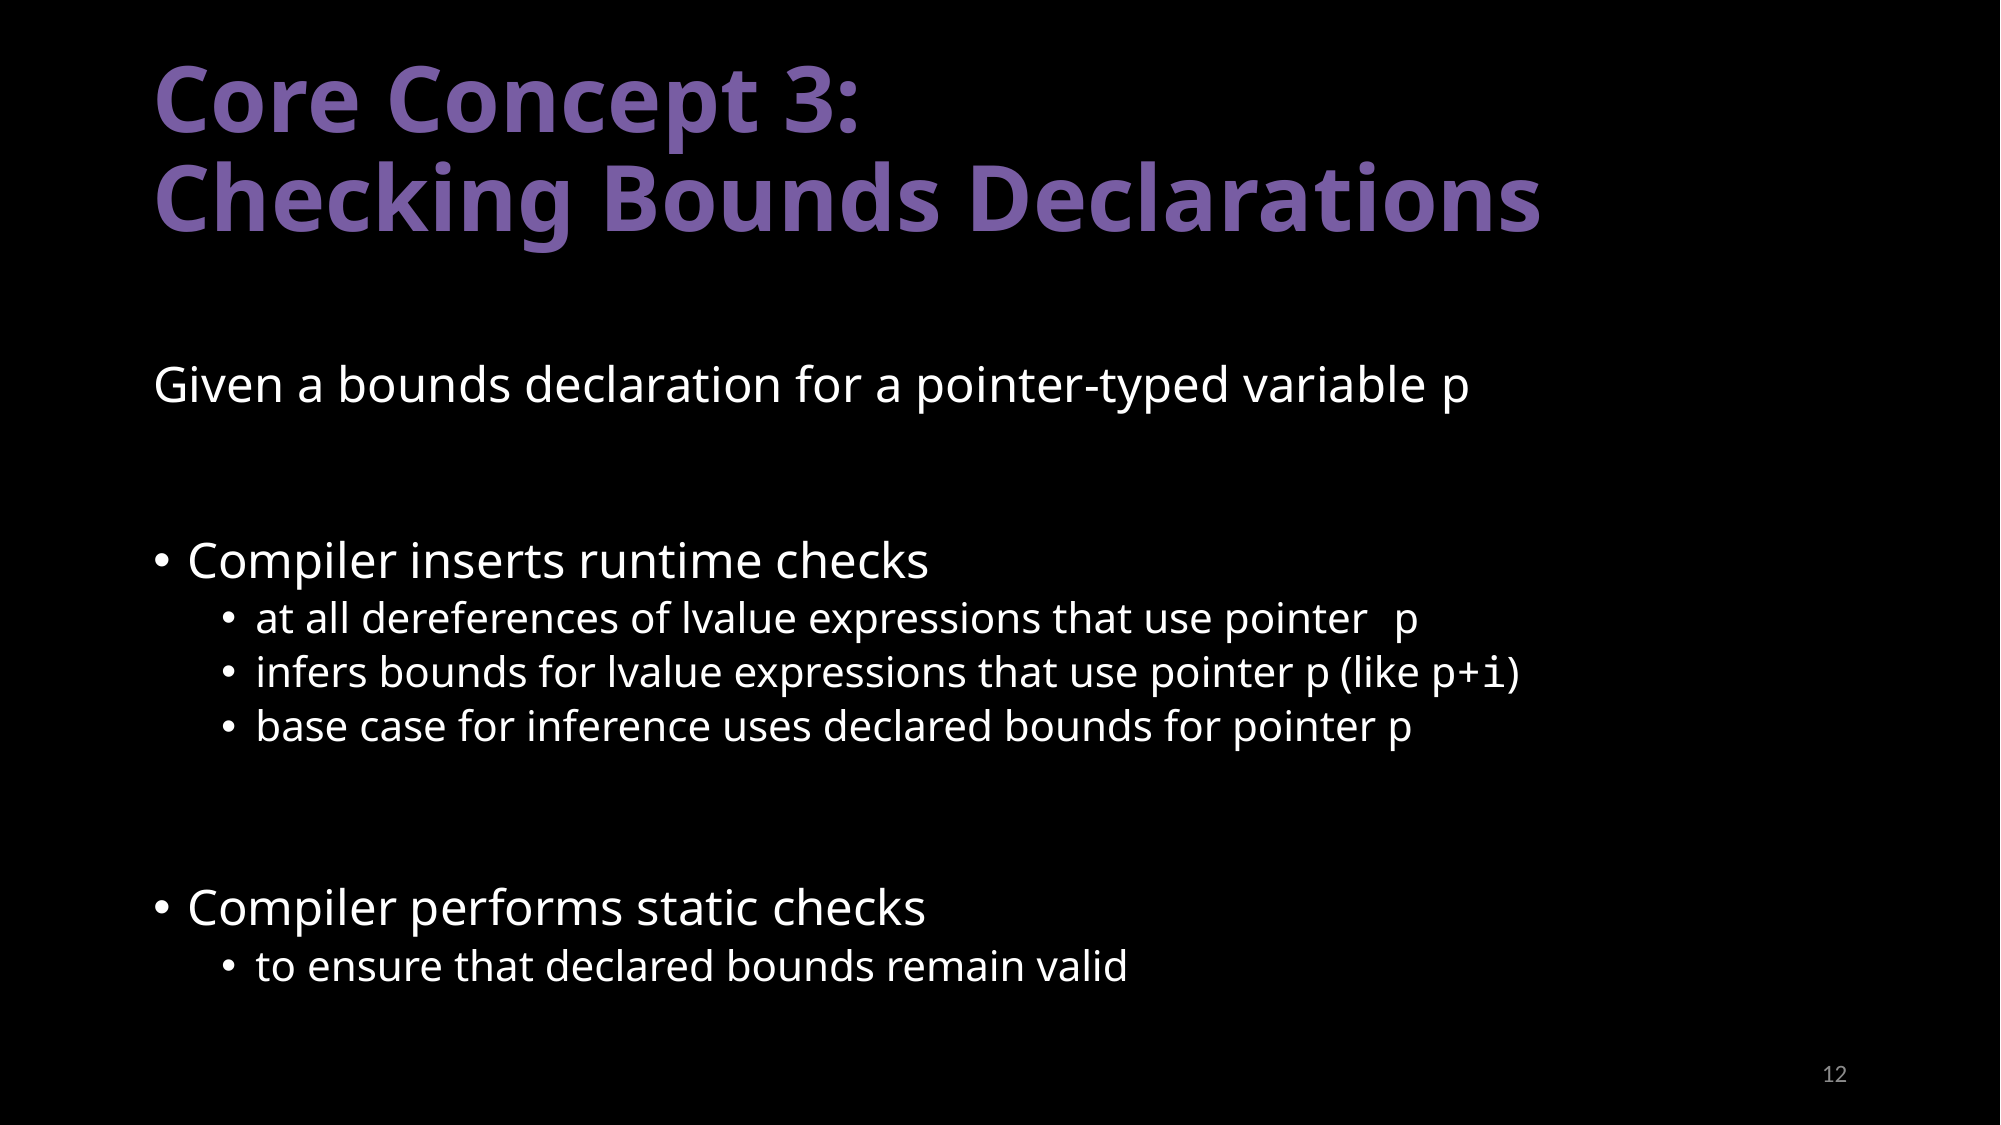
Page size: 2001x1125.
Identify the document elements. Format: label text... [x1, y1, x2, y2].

list Given a bounds declaration for a pointer-typed variable p Compiler inserts runtime checks at all dereferences of lvalue expressions that use pointer p infers bounds for lvalue expressions that use pointer p (like p+i) base case for inference uses declared bounds for pointer p Compiler performs static checks to ensure that declared bounds remain valid [138, 276, 1864, 1002]
title Core Concept 3: Checking Bounds Declarations [137, 43, 1863, 260]
slide_number 12 [1412, 1042, 1863, 1103]
